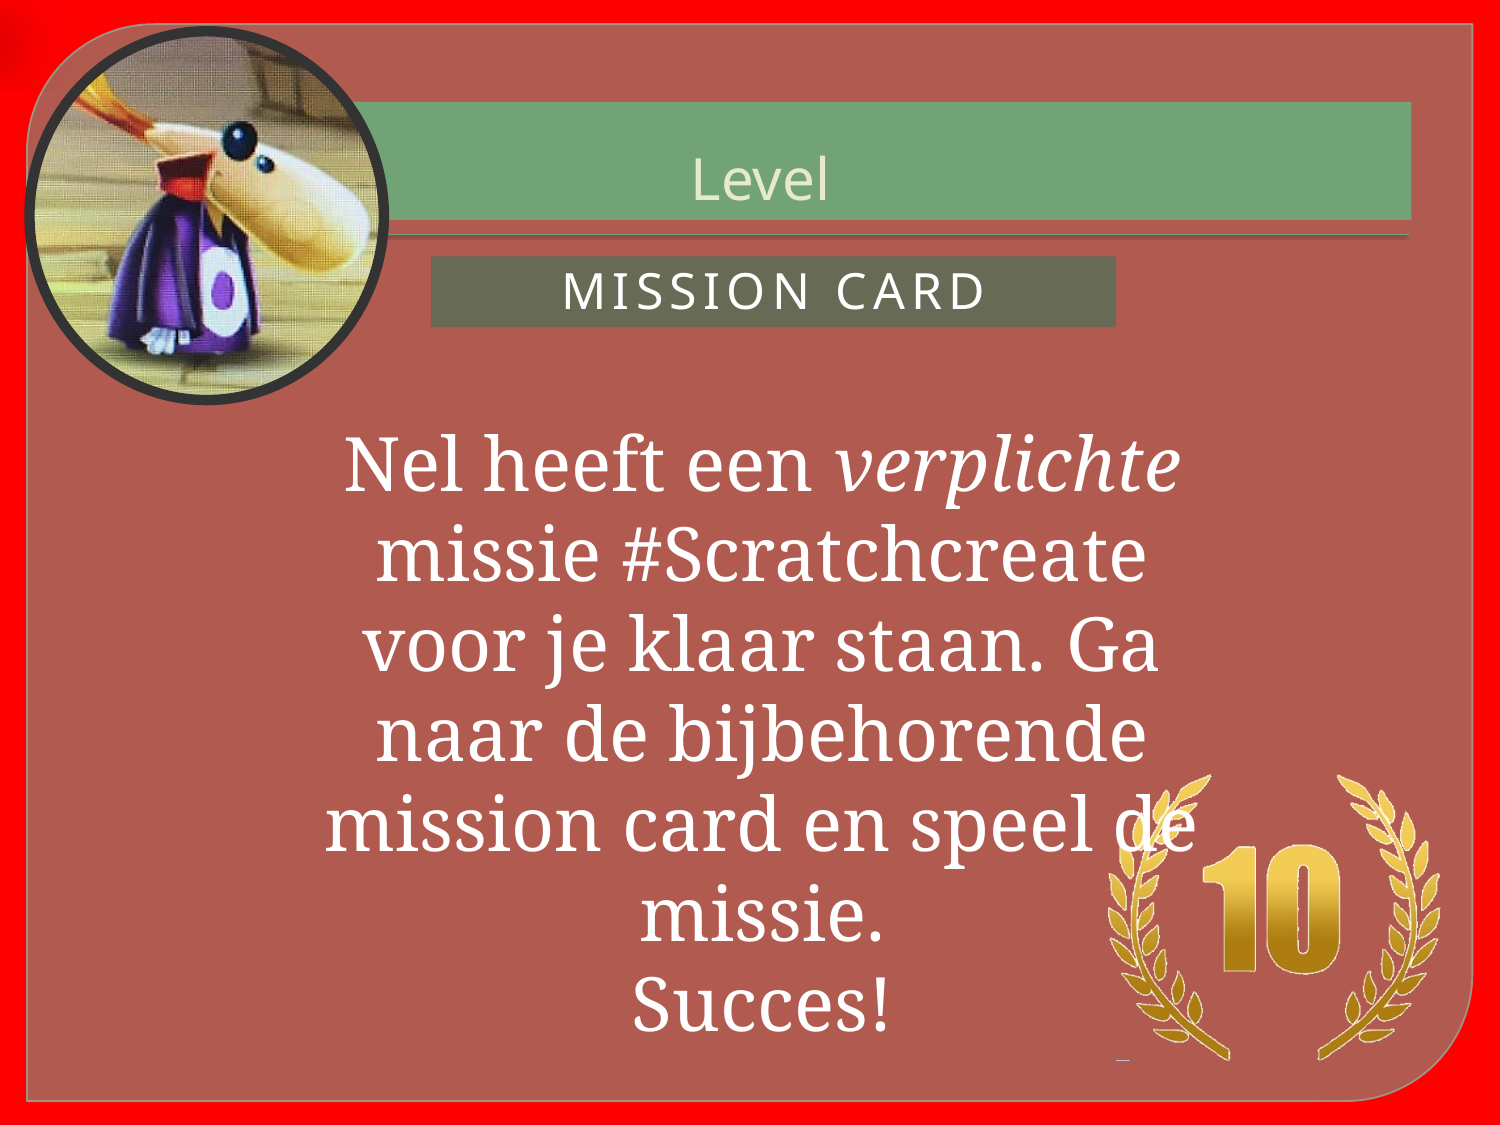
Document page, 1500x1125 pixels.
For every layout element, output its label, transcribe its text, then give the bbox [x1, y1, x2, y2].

text_box Nel heeft een verplichte missie #Scratchcreate voor je klaar staan. Ga naar de bijbehorende mission card en speel de missie. Succes! [282, 408, 1243, 1054]
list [29, 31, 385, 401]
title Level [390, 101, 1412, 220]
text_box Mission card [431, 256, 1117, 328]
picture [1104, 762, 1442, 1061]
